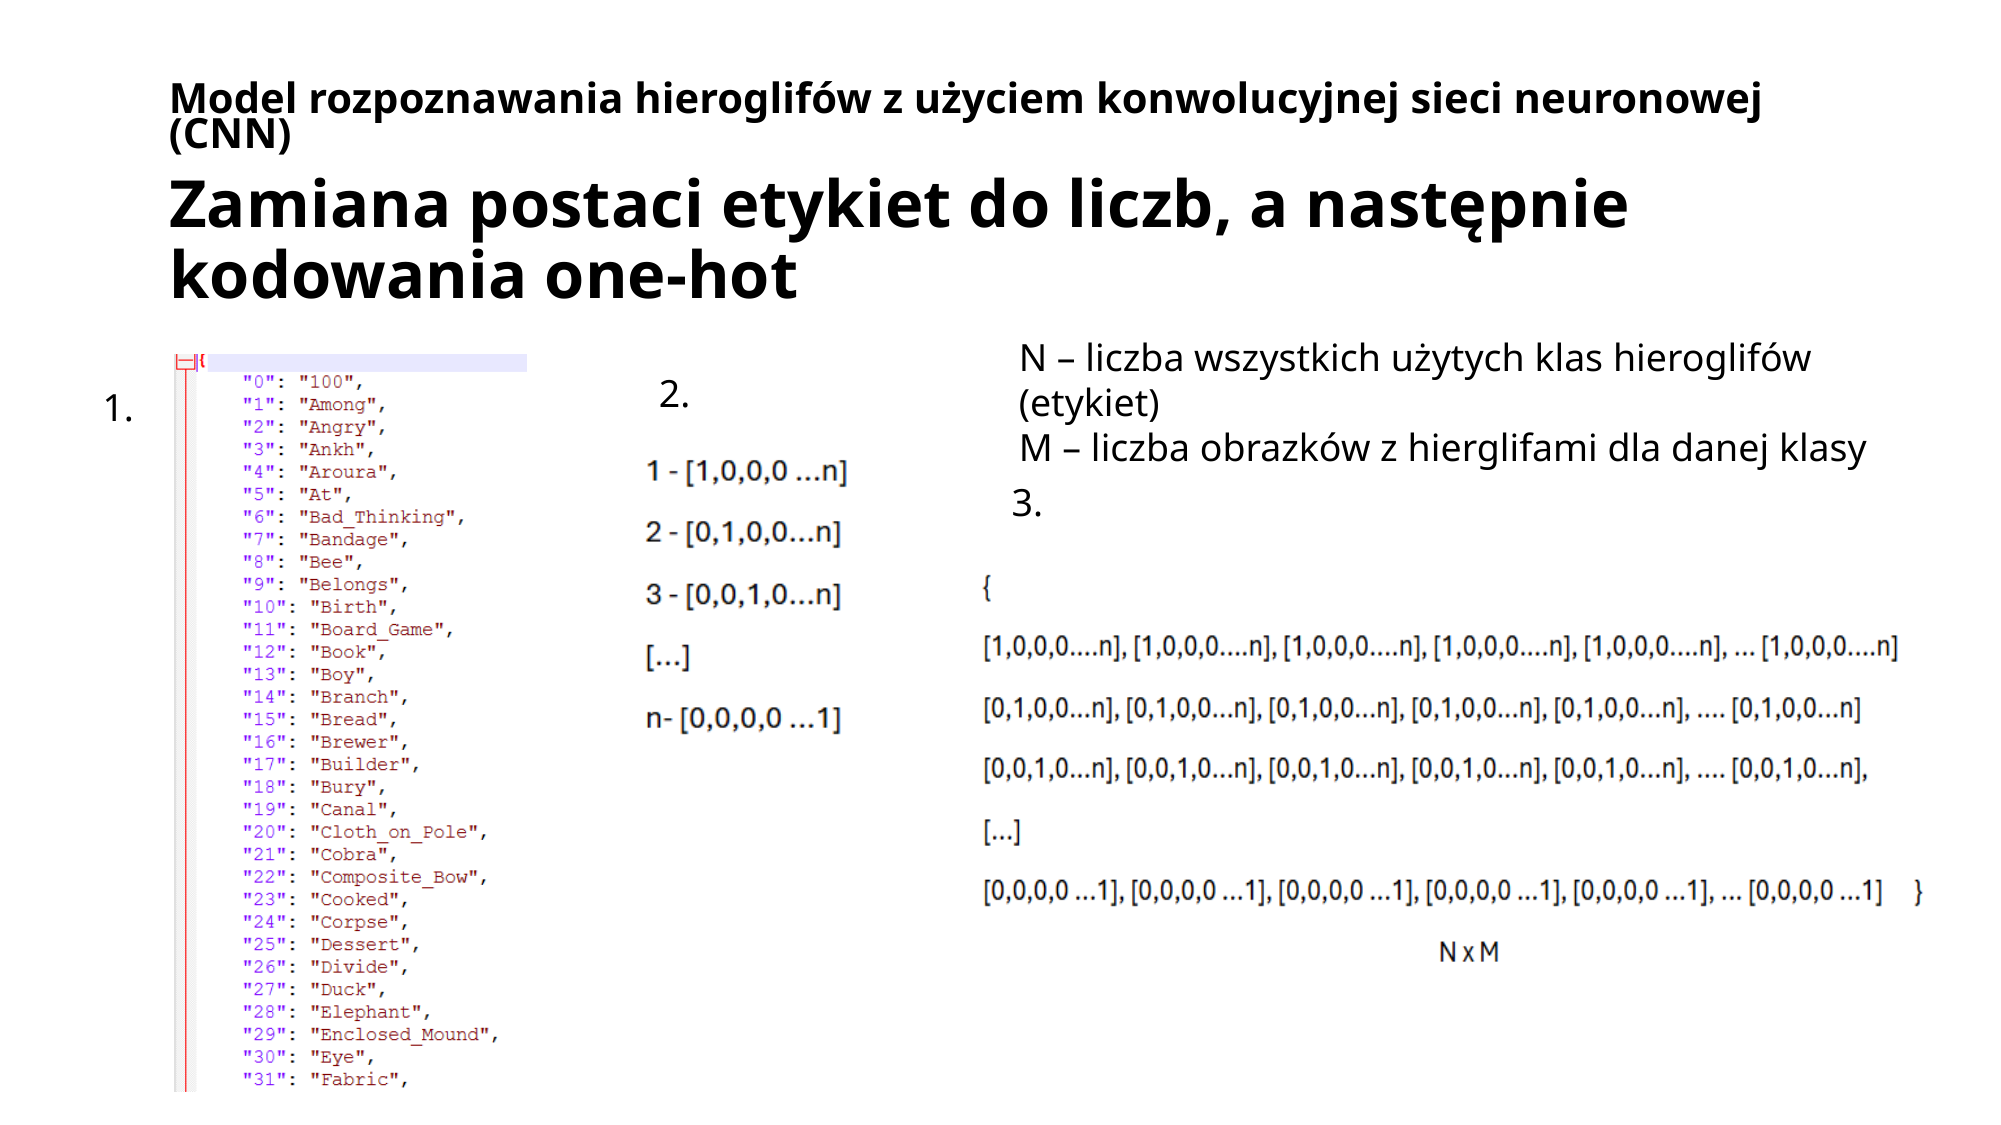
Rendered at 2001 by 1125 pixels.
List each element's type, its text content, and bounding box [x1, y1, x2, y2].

text_box 2. [643, 362, 715, 423]
text_box Model rozpoznawania hieroglifów z użyciem konwolucyjnej sieci neuronowej (CNN) [153, 96, 1879, 164]
picture [948, 528, 1978, 1031]
picture [173, 354, 528, 1093]
text_box 1. [87, 376, 157, 437]
text_box 3. [996, 471, 1075, 528]
title Zamiana postaci etykiet do liczb, a następnie kodowania one-hot [154, 163, 1880, 321]
text_box N – liczba wszystkich użytych klas hieroglifów (etykiet) M – liczba obrazków z hierglifami dla danej klasy [1003, 326, 1944, 477]
picture [622, 447, 893, 765]
